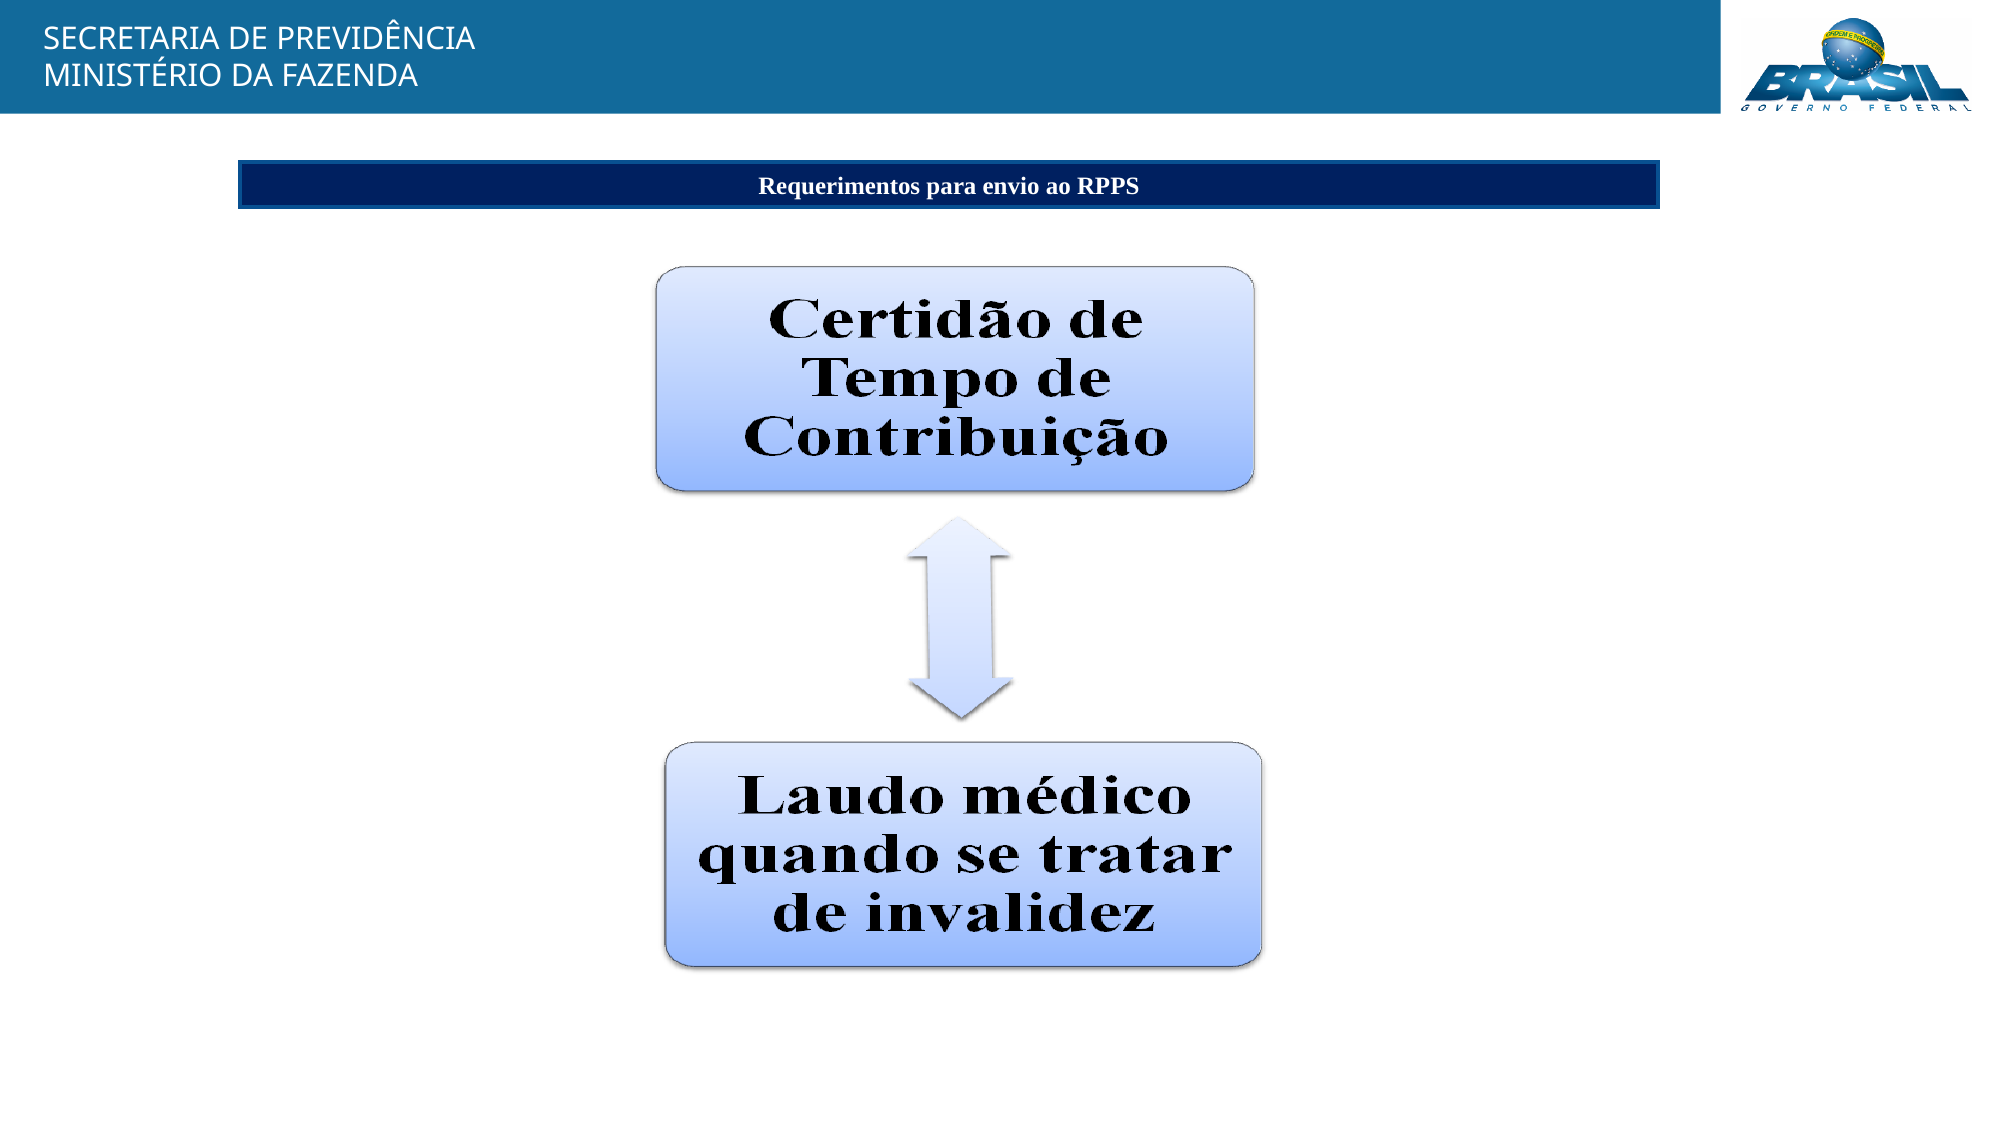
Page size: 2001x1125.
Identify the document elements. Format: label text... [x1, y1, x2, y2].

picture [1741, 18, 1972, 111]
picture [252, 255, 1695, 997]
text_box Requerimentos para envio ao RPPS [240, 161, 1659, 207]
